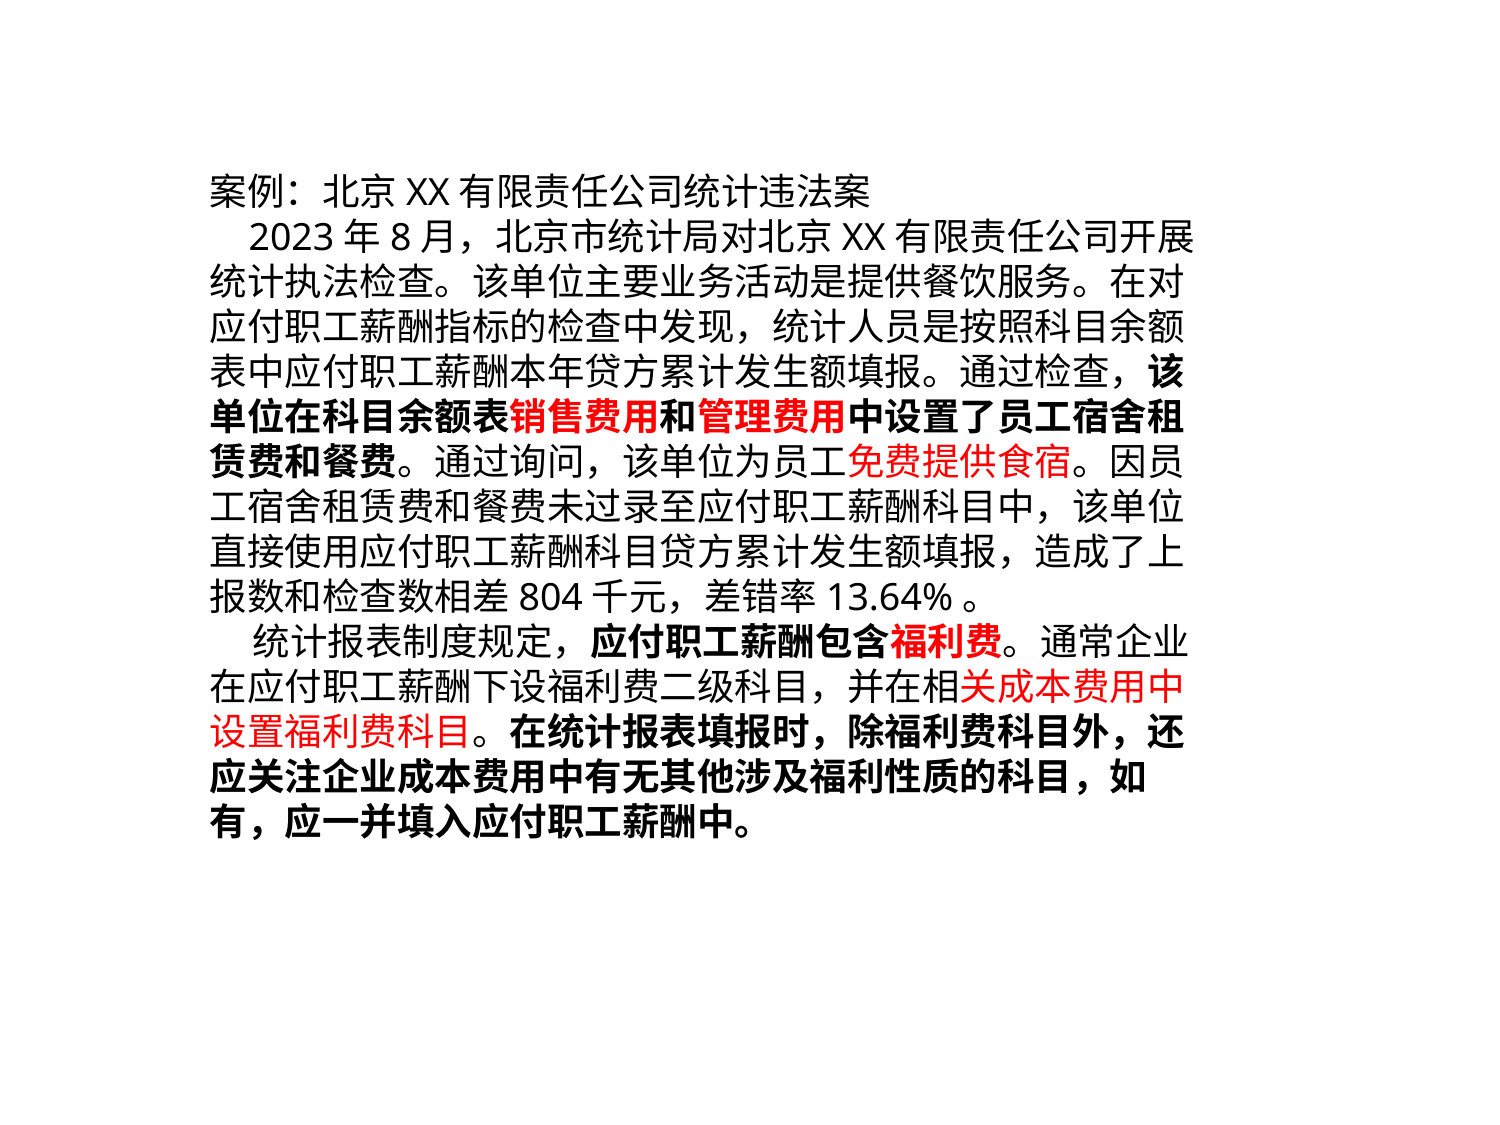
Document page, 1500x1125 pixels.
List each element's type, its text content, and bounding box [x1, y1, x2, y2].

text_box 案例：北京XX有限责任公司统计违法案 2023年8月，北京市统计局对北京XX有限责任公司开展统计执法检查。该单位主要业务活动是提供餐饮服务。在对应付职工薪酬指标的检查中发现，统计人员是按照科目余额表中应付职工薪酬本年贷方累计发生额填报。通过检查，该单位在科目余额表销售费用和管理费用中设置了员工宿舍租赁费和餐费。通过询问，该单位为员工免费提供食宿。因员工宿舍租赁费和餐费未过录至应付职工薪酬科目中，该单位直接使用应付职工薪酬科目贷方累计发生额填报，造成了上报数和检查数相差804千元，差错率13.64%。 统计报表制度规定，应付职工薪酬包含福利费。通常企业在应付职工薪酬下设福利费二级科目，并在相关成本费用中设置福利费科目。在统计报表填报时，除福利费科目外，还应关注企业成本费用中有无其他涉及福利性质的科目，如有，应一并填入应付职工薪酬中。 [194, 160, 1221, 851]
